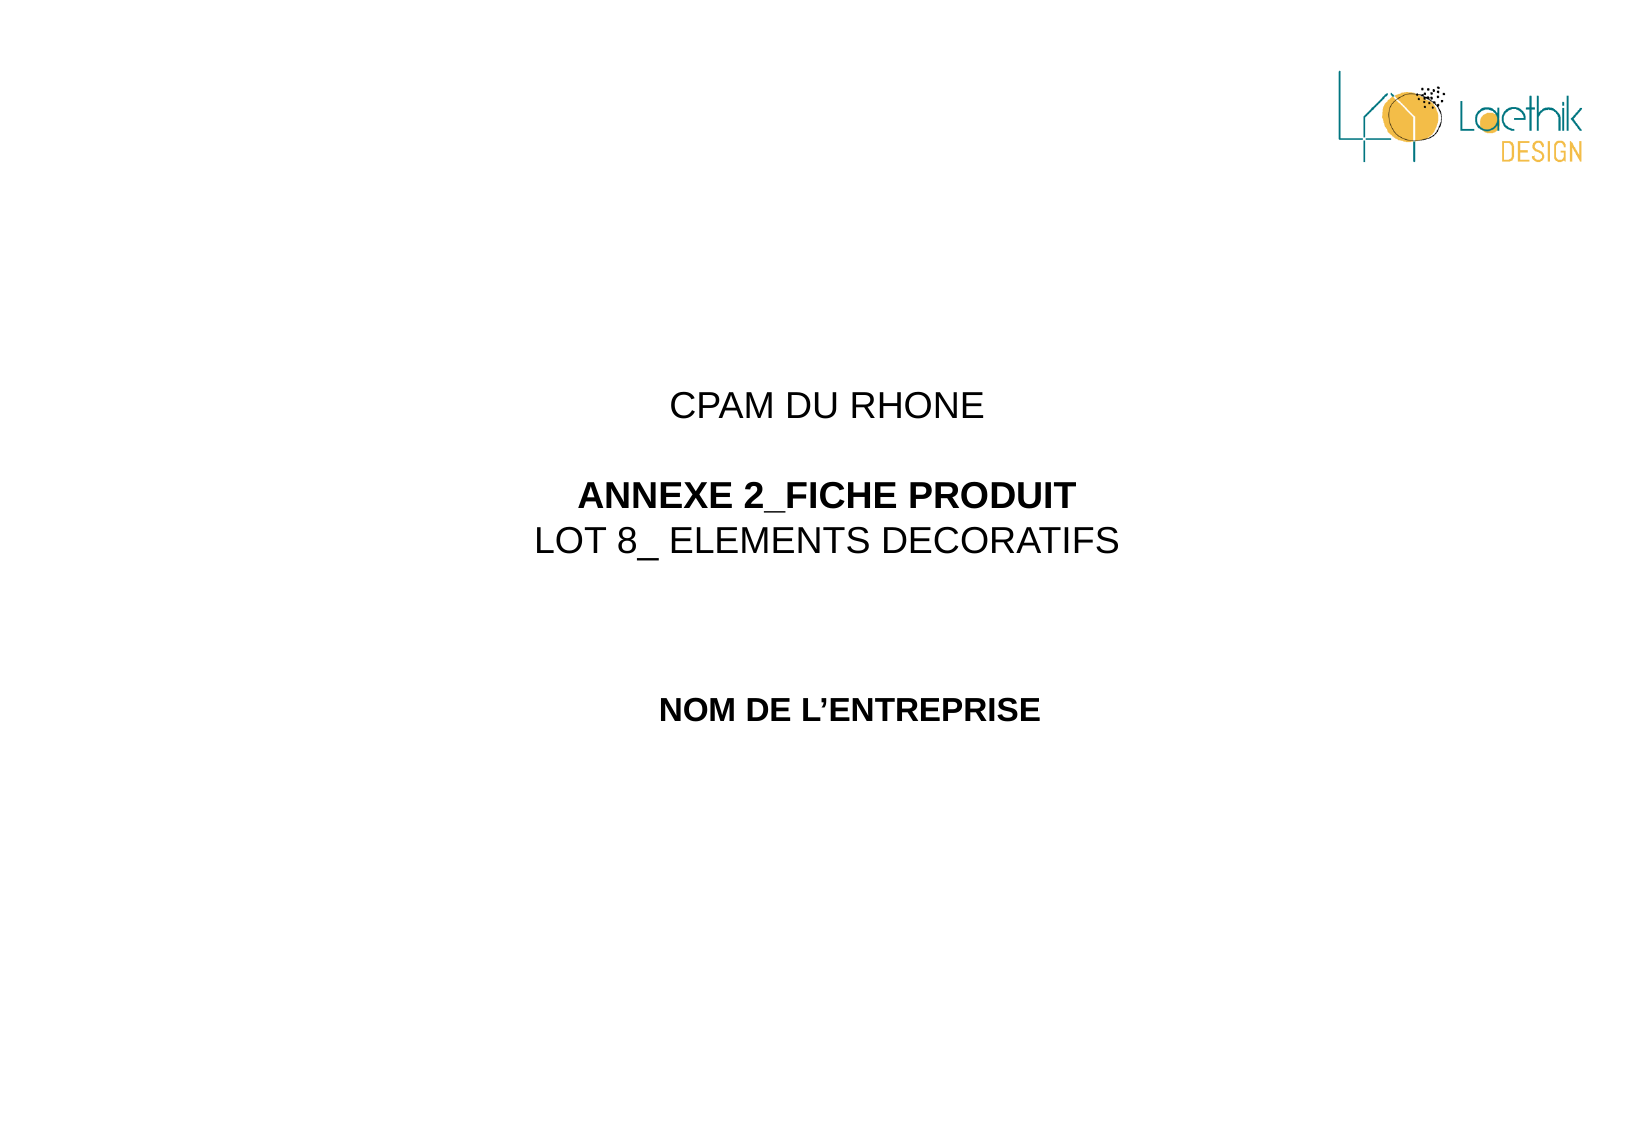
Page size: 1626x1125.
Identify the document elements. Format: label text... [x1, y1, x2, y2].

text_box CPAM DU RHONE ANNEXE 2_FICHE PRODUIT LOT 8_ ELEMENTS DECORATIFS [53, 336, 1601, 562]
picture [1320, 51, 1600, 179]
text_box NOM DE L’ENTREPRISE [658, 680, 1451, 763]
